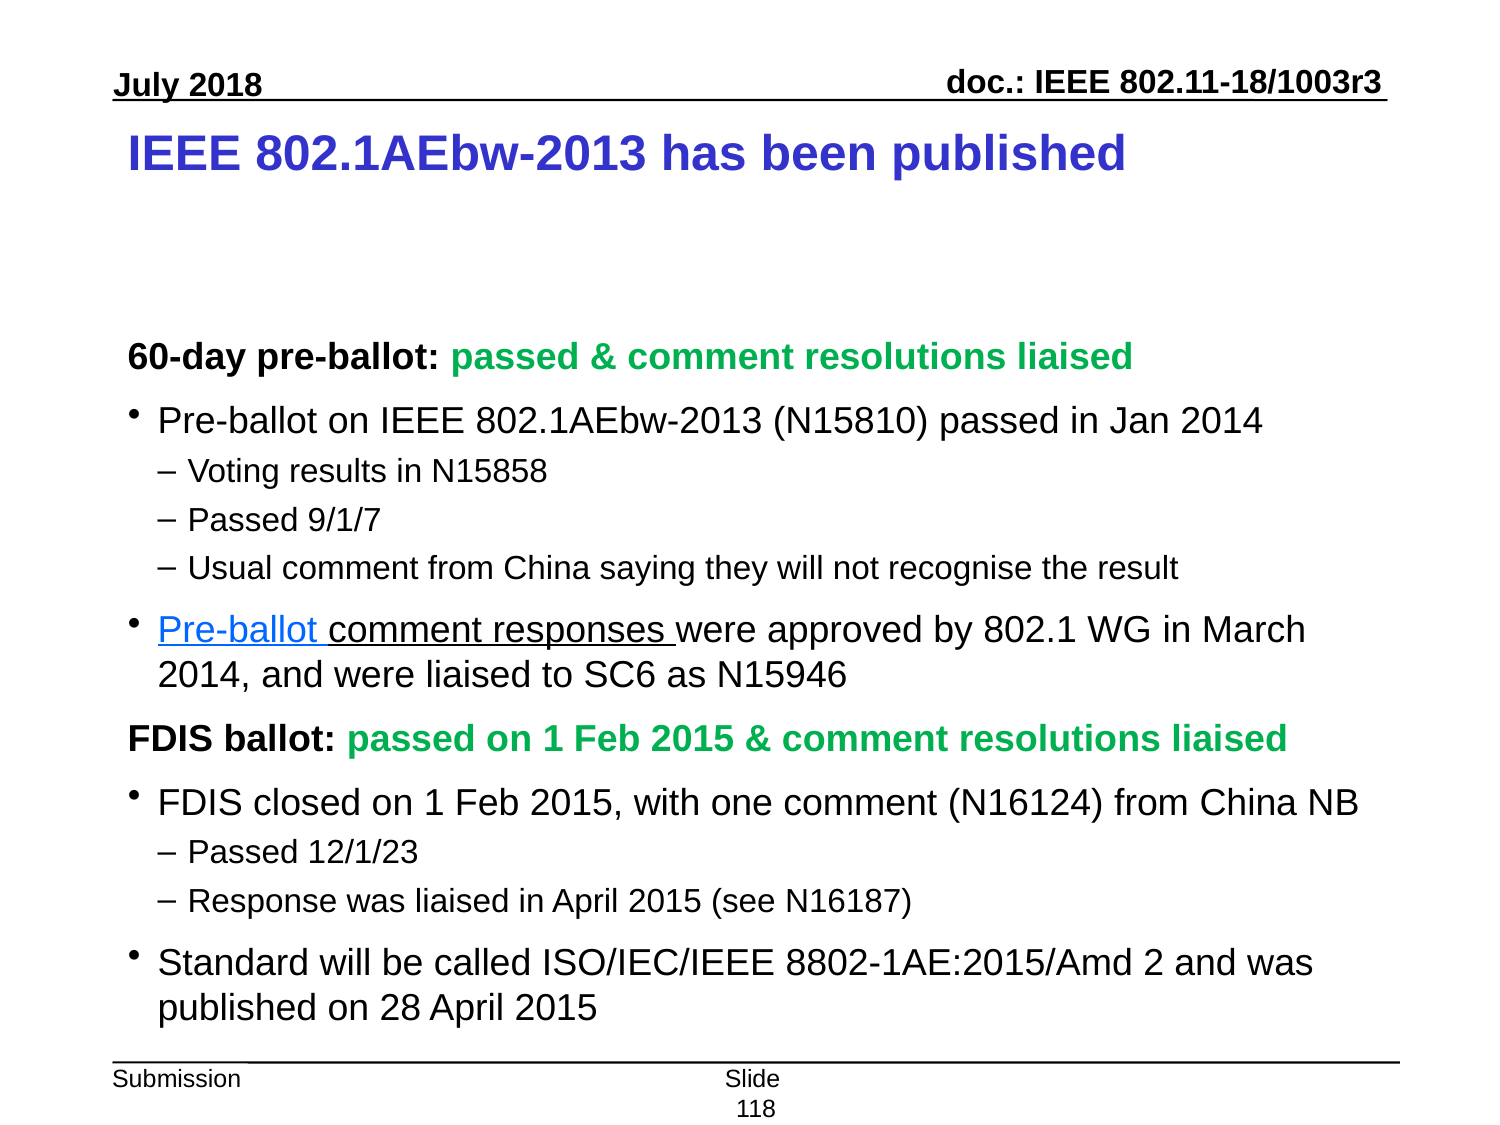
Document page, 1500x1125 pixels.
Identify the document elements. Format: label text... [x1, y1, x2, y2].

slide_number Slide 118 [709, 1061, 803, 1093]
list 60-day pre-ballot: passed & comment resolutions liaised Pre-ballot on IEEE 802.1AEbw-2013 (N15810) passed in Jan 2014 Voting results in N15858 Passed 9/1/7 Usual comment from China saying they will not recognise the result Pre-ballot comment responses were approved by 802.1 WG in March 2014, and were liaised to SC6 as N15946 FDIS ballot: passed on 1 Feb 2015 & comment resolutions liaised FDIS closed on 1 Feb 2015, with one comment (N16124) from China NB Passed 12/1/23 Response was liaised in April 2015 (see N16187) Standard will be called ISO/IEC/IEEE 8802-1AE:2015/Amd 2 and was published on 28 April 2015 [112, 324, 1388, 1000]
title IEEE 802.1AEbw-2013 has been published [112, 112, 1388, 288]
